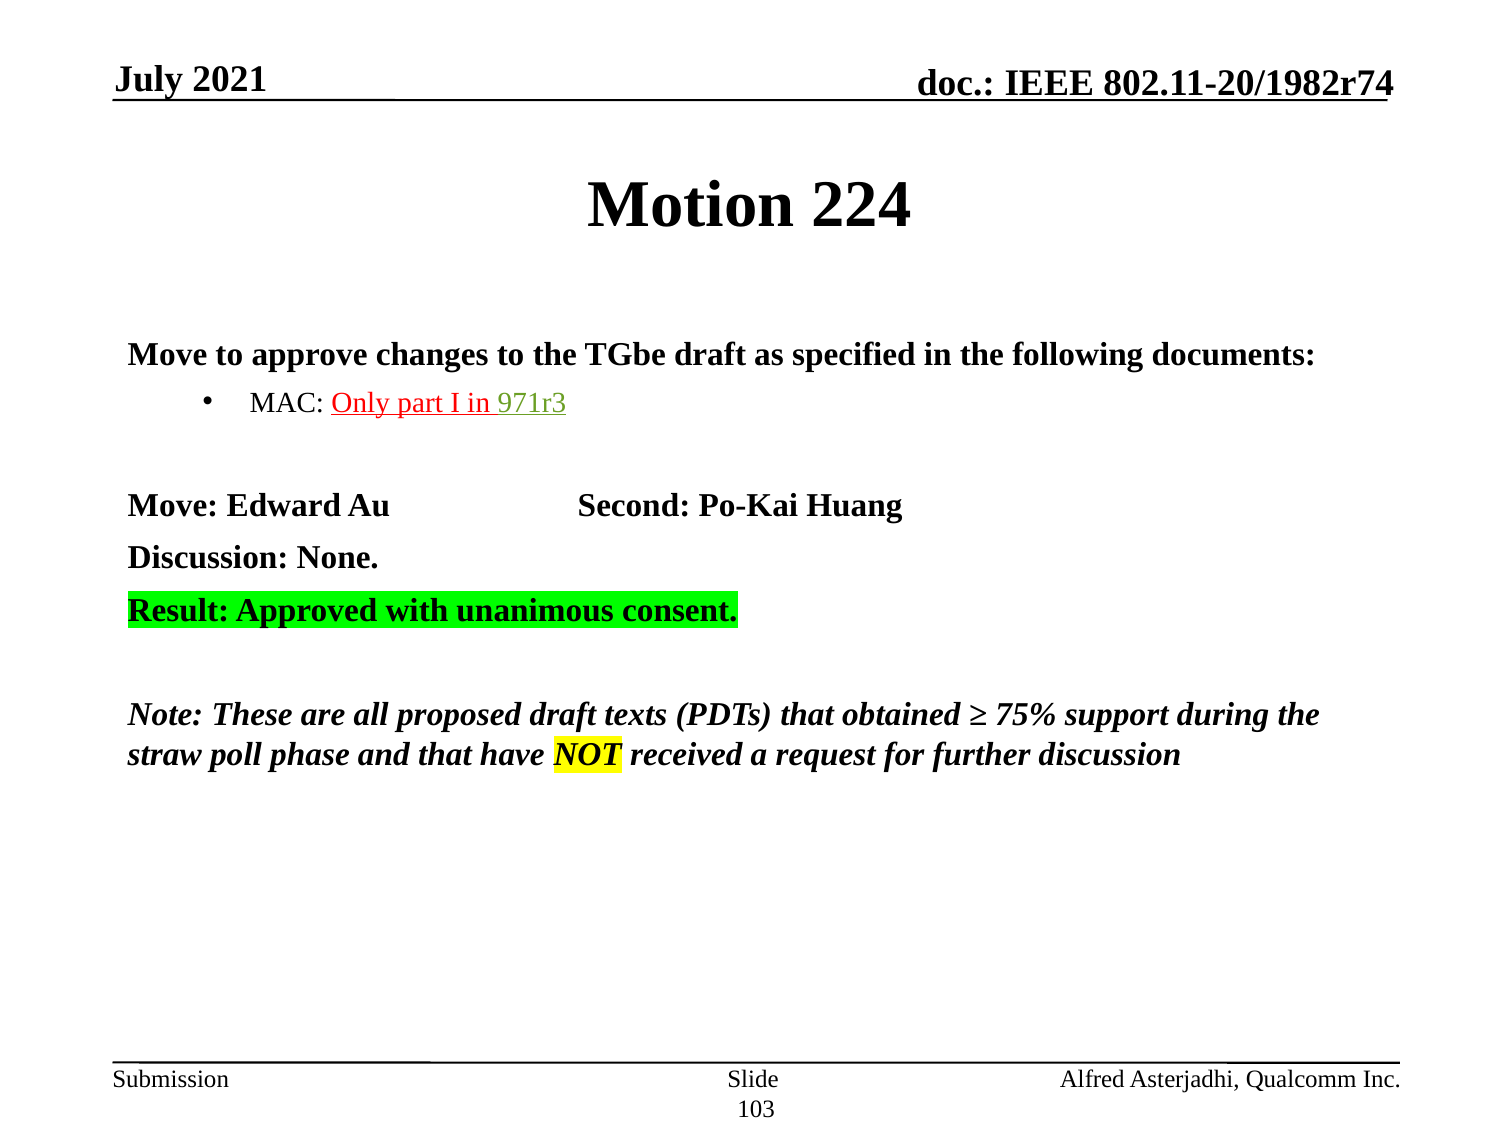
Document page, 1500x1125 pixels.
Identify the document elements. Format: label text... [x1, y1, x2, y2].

title Motion 224 [112, 112, 1388, 288]
list Move to approve changes to the TGbe draft as specified in the following documents: MAC: Only part I in 971r3 Move: Edward Au Second: Po-Kai Huang Discussion: None. Result: Approved with unanimous consent. Note: These are all proposed draft texts (PDTs) that obtained ≥ 75% support during the straw poll phase and that have NOT received a request for further discussion [112, 324, 1388, 1000]
slide_number Slide 103 [712, 1061, 800, 1123]
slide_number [114, 54, 423, 100]
footer Alfred Asterjadhi, Qualcomm Inc. [878, 1061, 1402, 1093]
